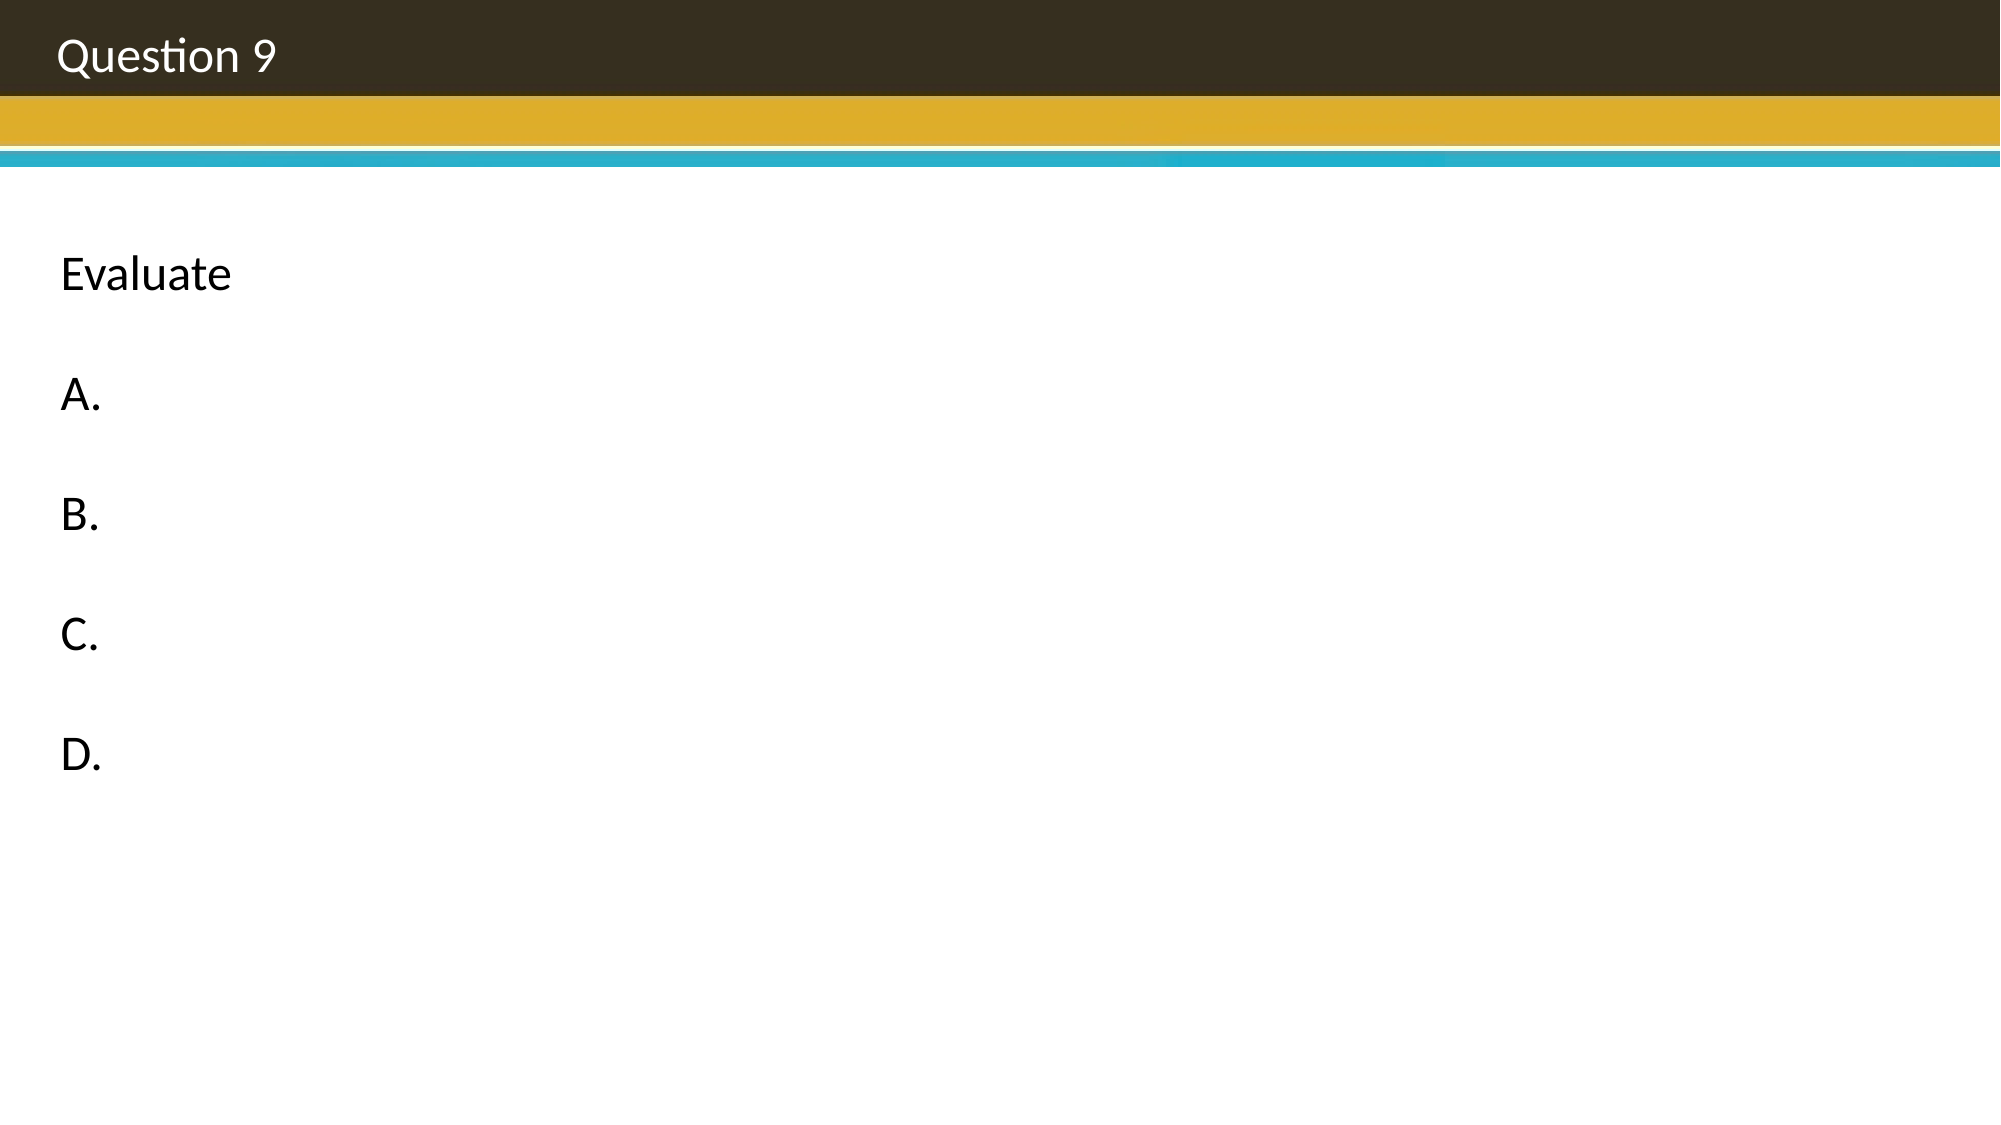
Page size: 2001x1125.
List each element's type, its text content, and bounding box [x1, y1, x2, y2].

text_box Question 9 [41, 14, 293, 90]
picture [0, 0, 2000, 167]
